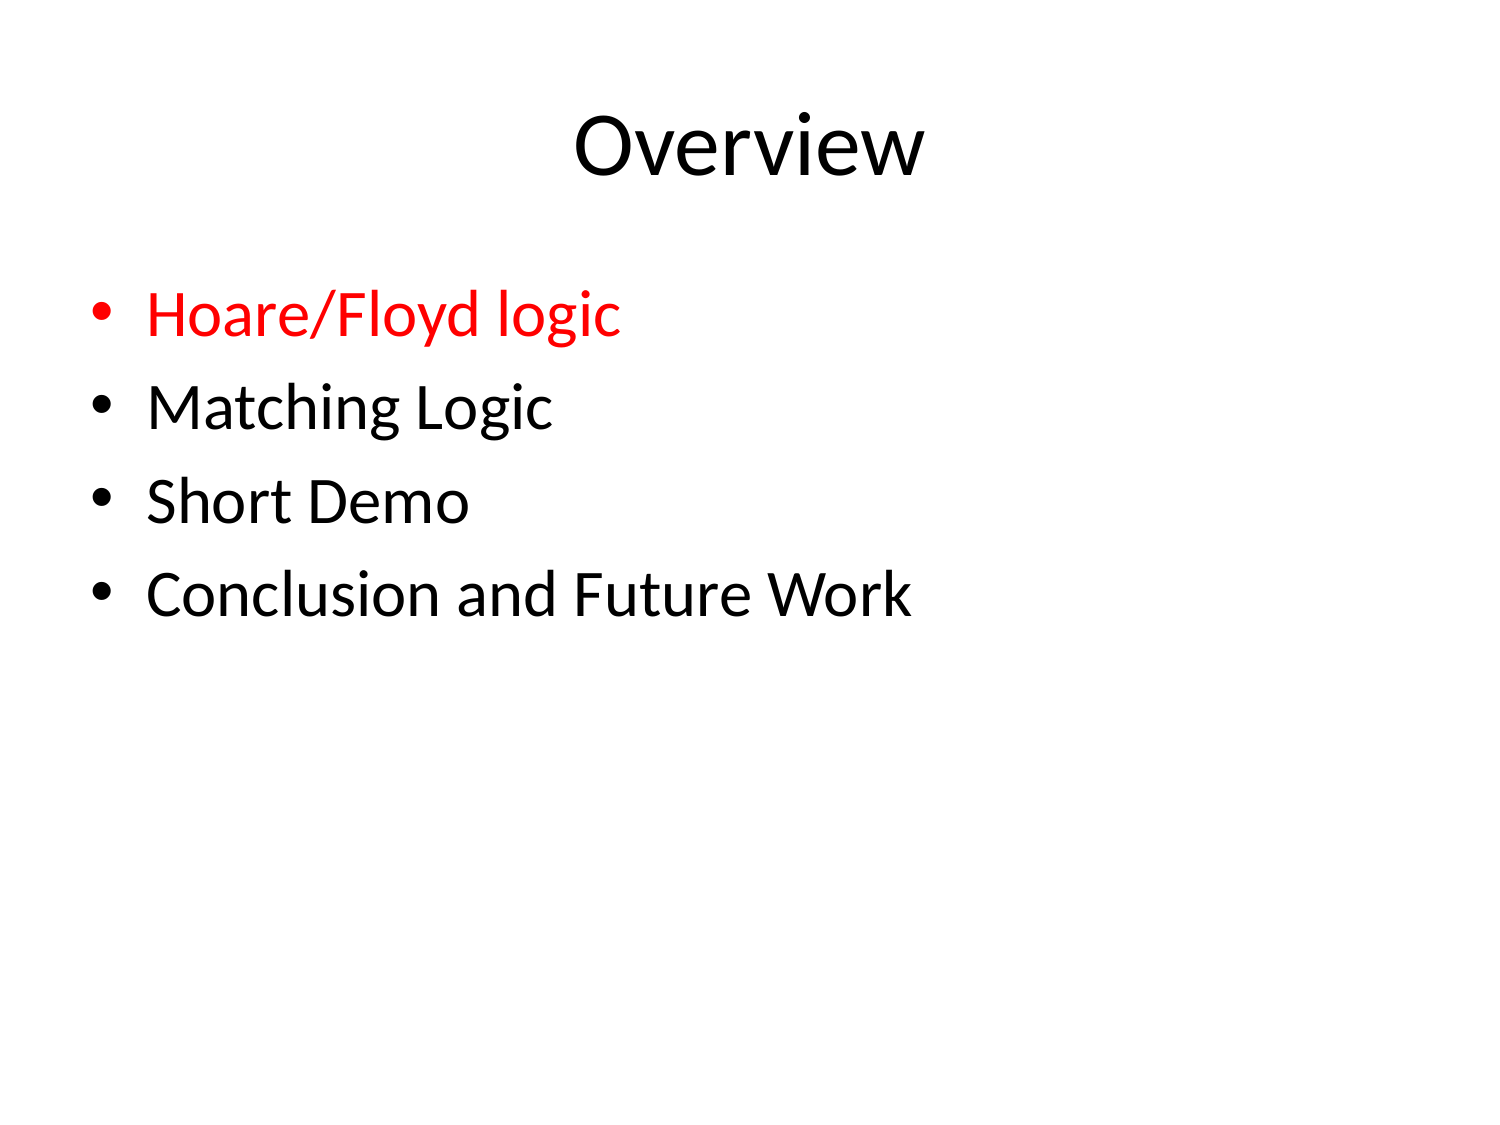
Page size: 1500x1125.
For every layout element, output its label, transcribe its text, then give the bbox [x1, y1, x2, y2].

title Overview [75, 45, 1425, 233]
list Hoare/Floyd logic Matching Logic Short Demo Conclusion and Future Work [75, 262, 1425, 1005]
